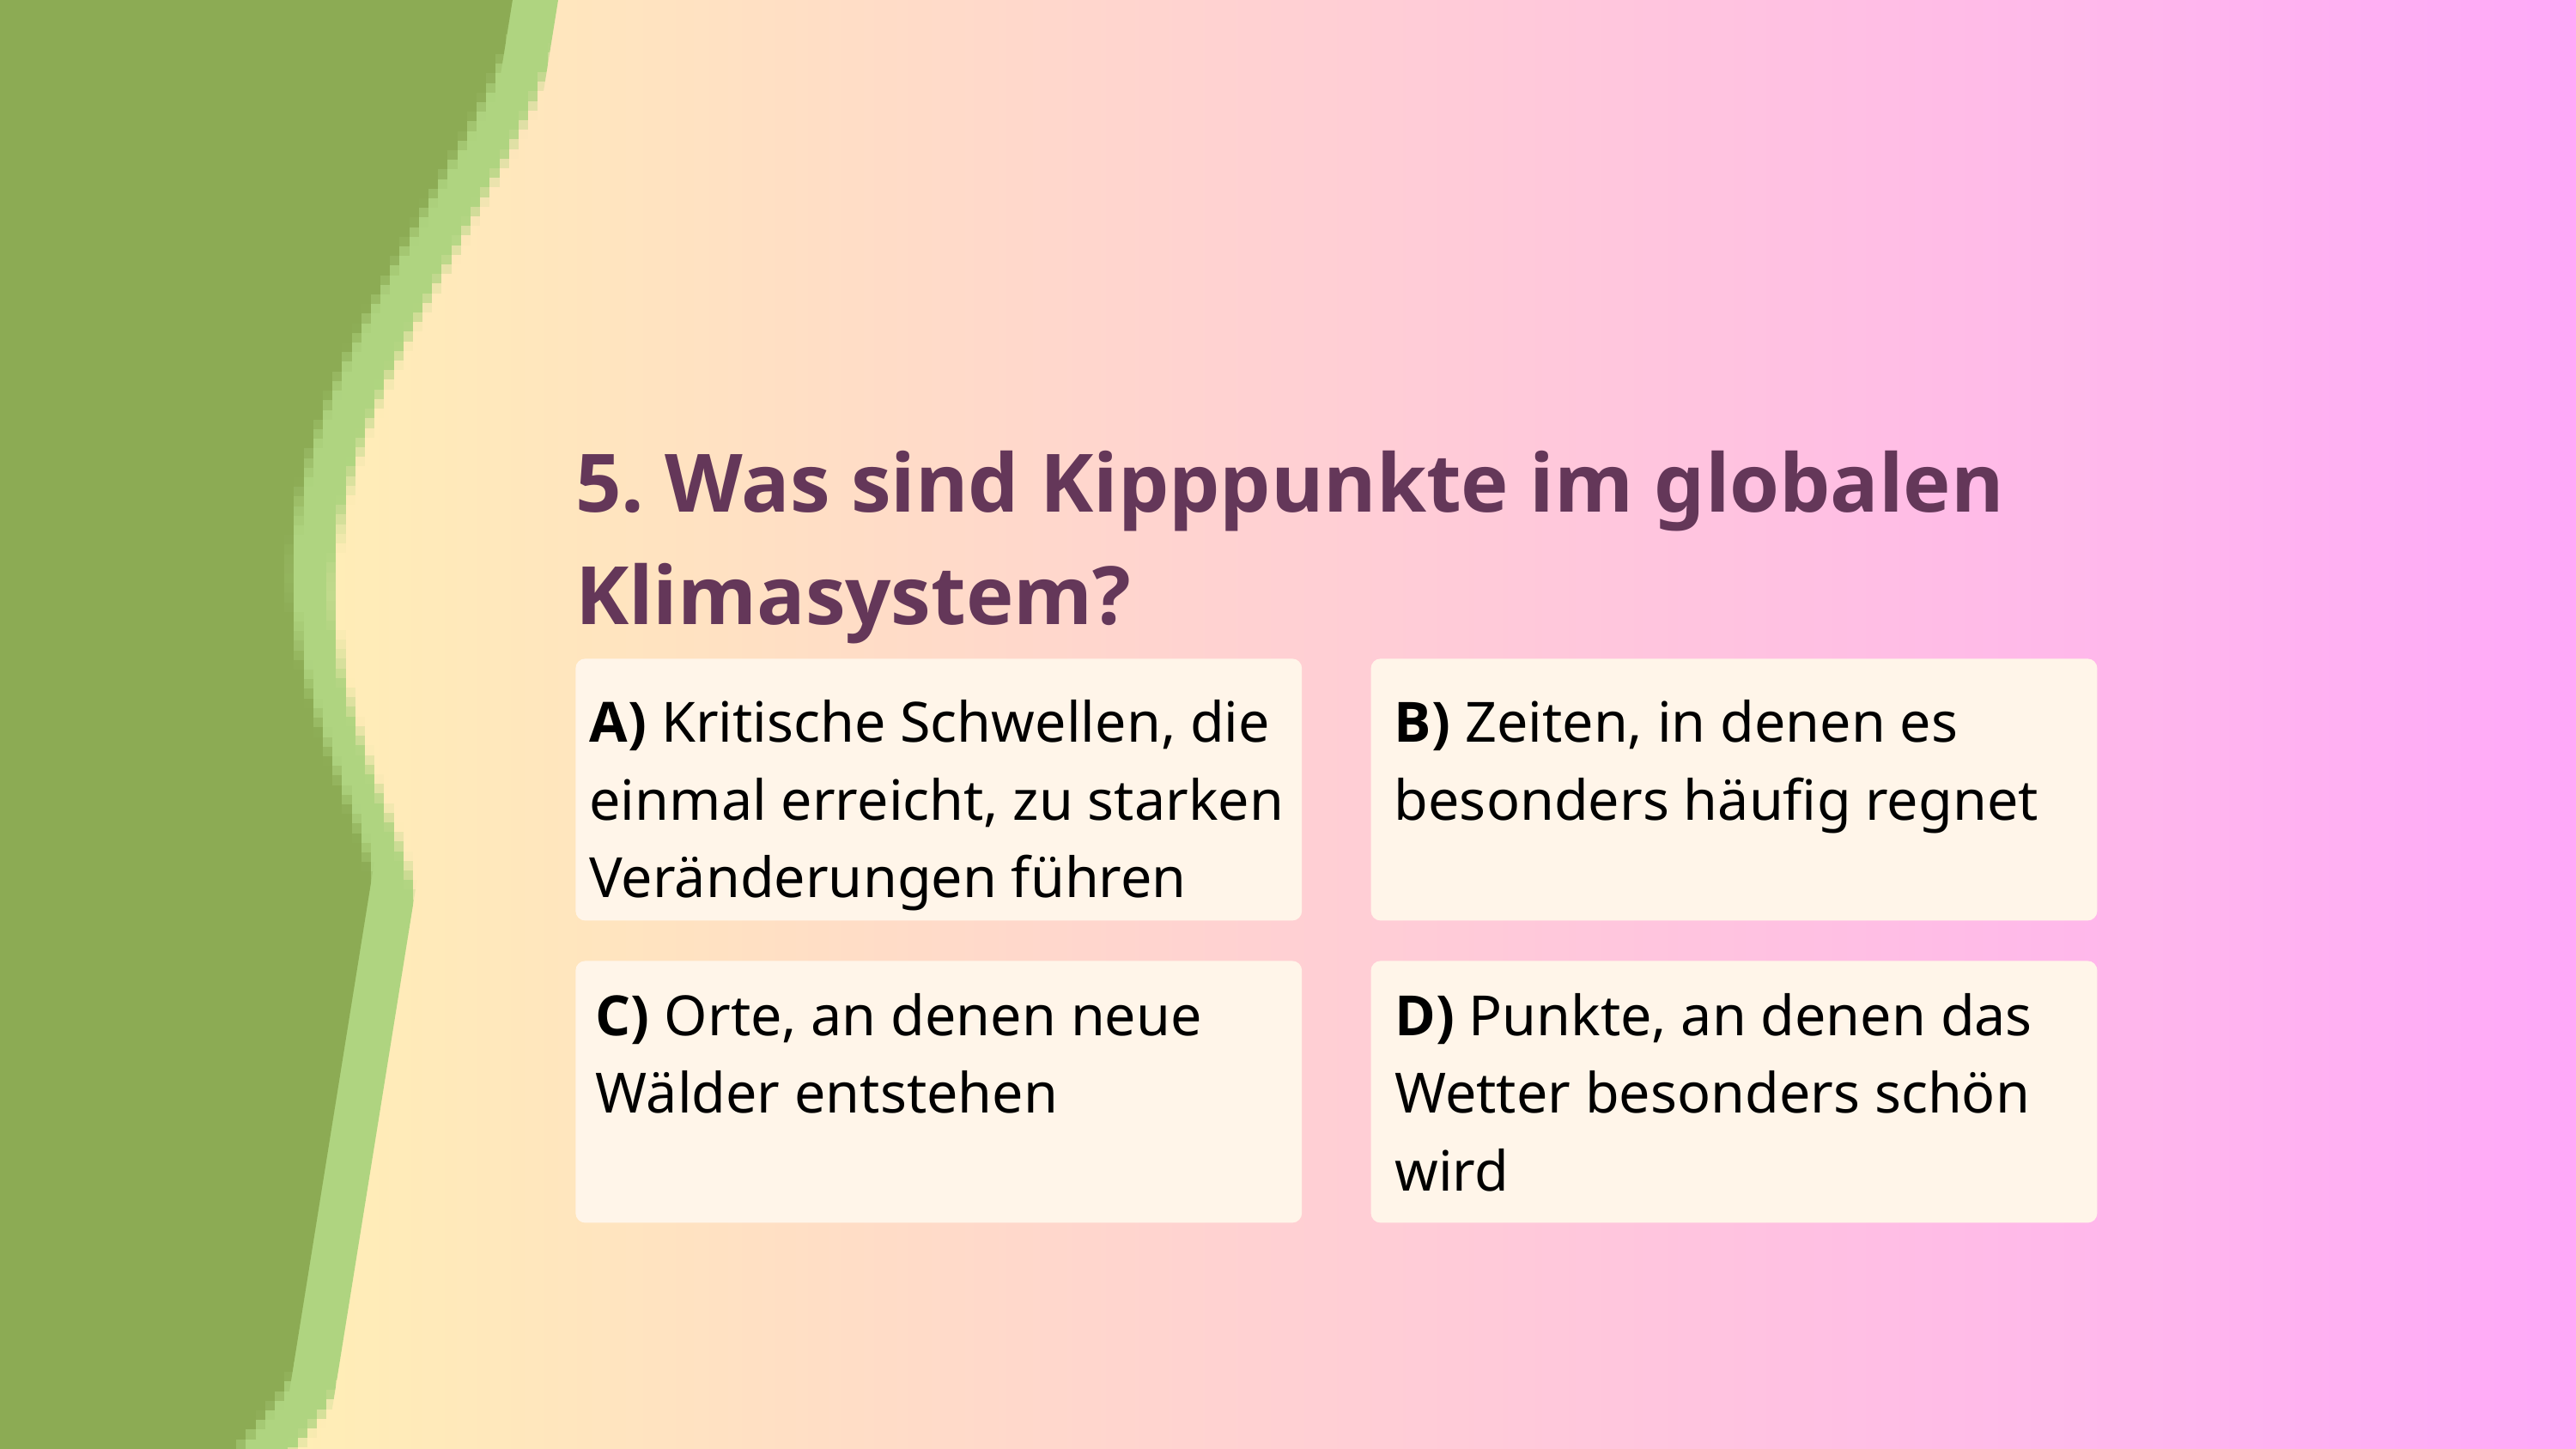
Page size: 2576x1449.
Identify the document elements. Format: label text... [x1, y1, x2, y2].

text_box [575, 658, 1303, 921]
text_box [1370, 961, 2098, 1223]
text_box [1370, 658, 2098, 921]
text_box [0, 0, 513, 1449]
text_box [575, 961, 1303, 1223]
text_box [281, 0, 559, 1449]
text_box 5. Was sind Kipppunkte im globalen Klimasystem? [575, 415, 2325, 640]
